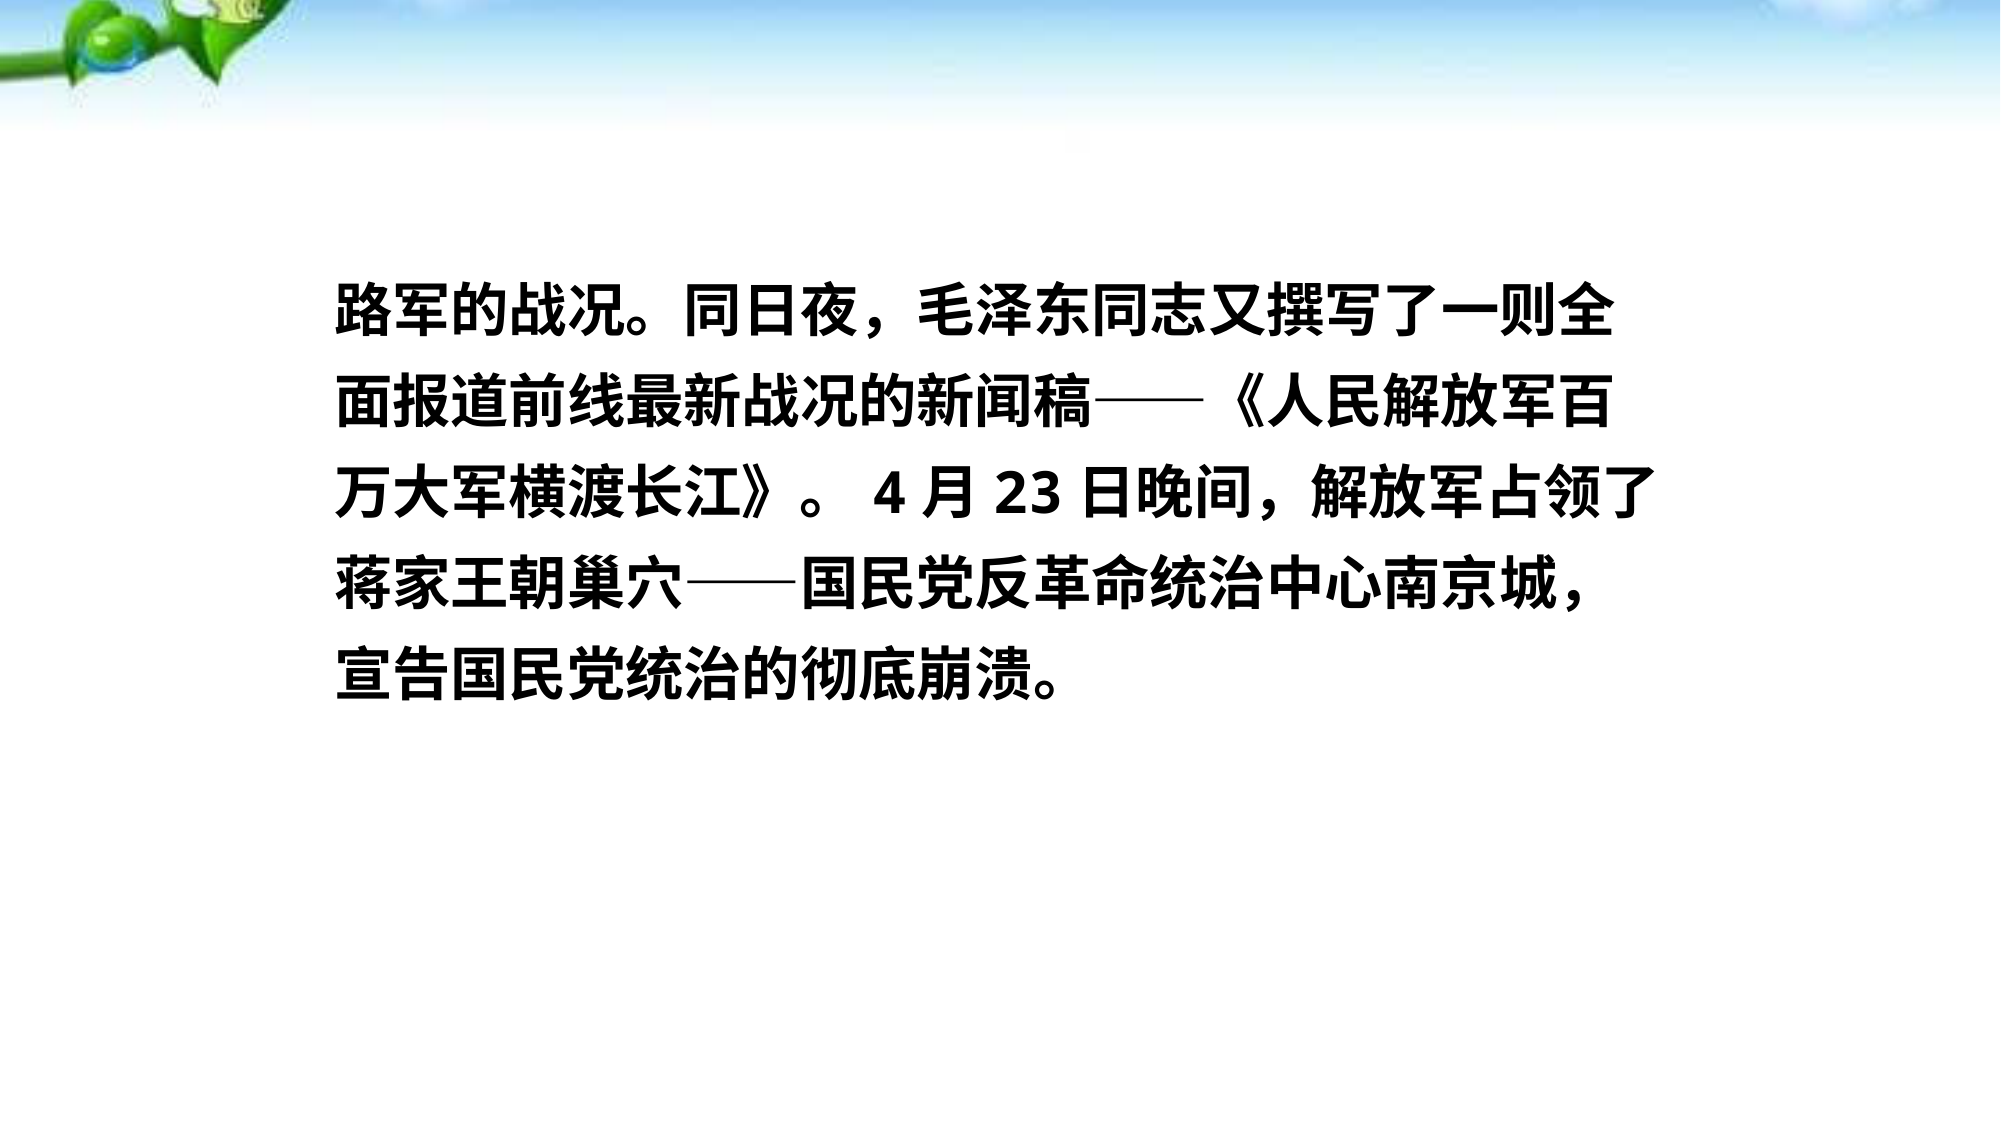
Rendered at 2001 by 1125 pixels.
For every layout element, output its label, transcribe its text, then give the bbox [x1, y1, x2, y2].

picture [0, 0, 2001, 1125]
text_box 路军的战况。同日夜，毛泽东同志又撰写了一则全面报道前线最新战况的新闻稿——《人民解放军百万大军横渡长江》。4月23日晚间，解放军占领了蒋家王朝巢穴——国民党反革命统治中心南京城，宣告国民党统治的彻底崩溃。 [319, 244, 1678, 715]
